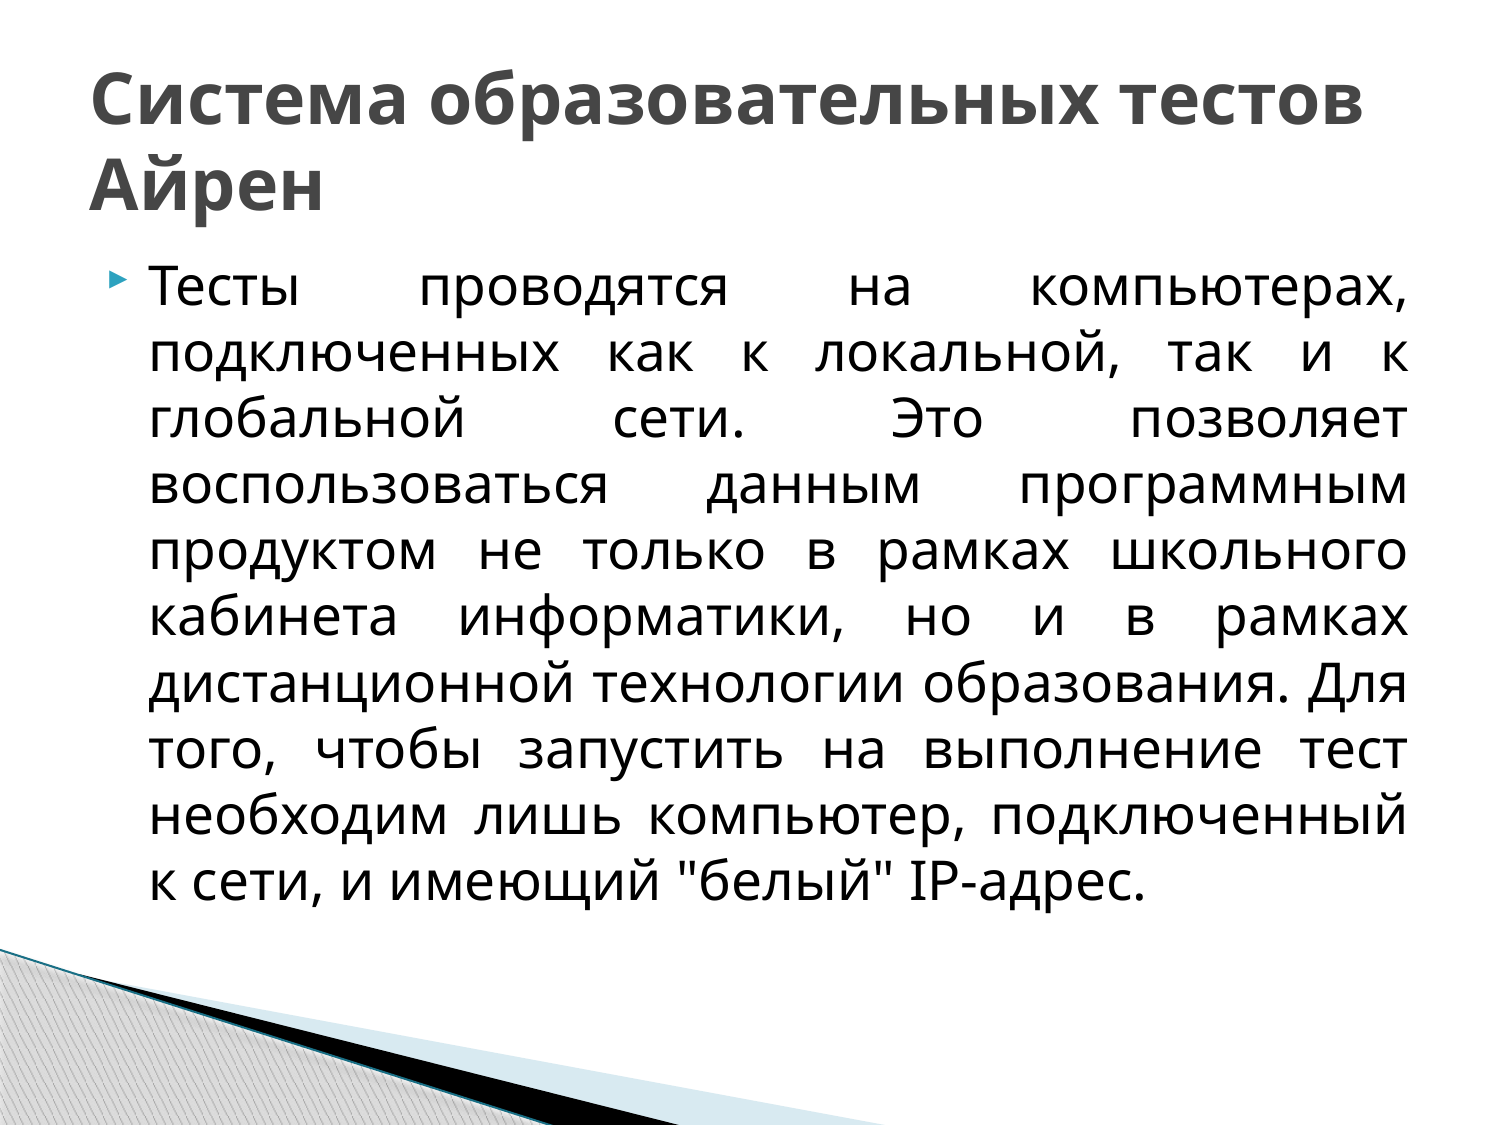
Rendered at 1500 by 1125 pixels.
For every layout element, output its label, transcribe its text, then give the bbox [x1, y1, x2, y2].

list Тесты проводятся на компьютерах, подключенных как к локальной, так и к глобальной сети. Это позволяет воспользоваться данным программным продуктом не только в рамках школьного кабинета информатики, но и в рамках дистанционной технологии образования. Для того, чтобы запустить на выполнение тест необходим лишь компьютер, подключенный к сети, и имеющий "белый" IP-адрес. [75, 243, 1425, 986]
title Система образовательных тестов Айрен [75, 45, 1425, 233]
